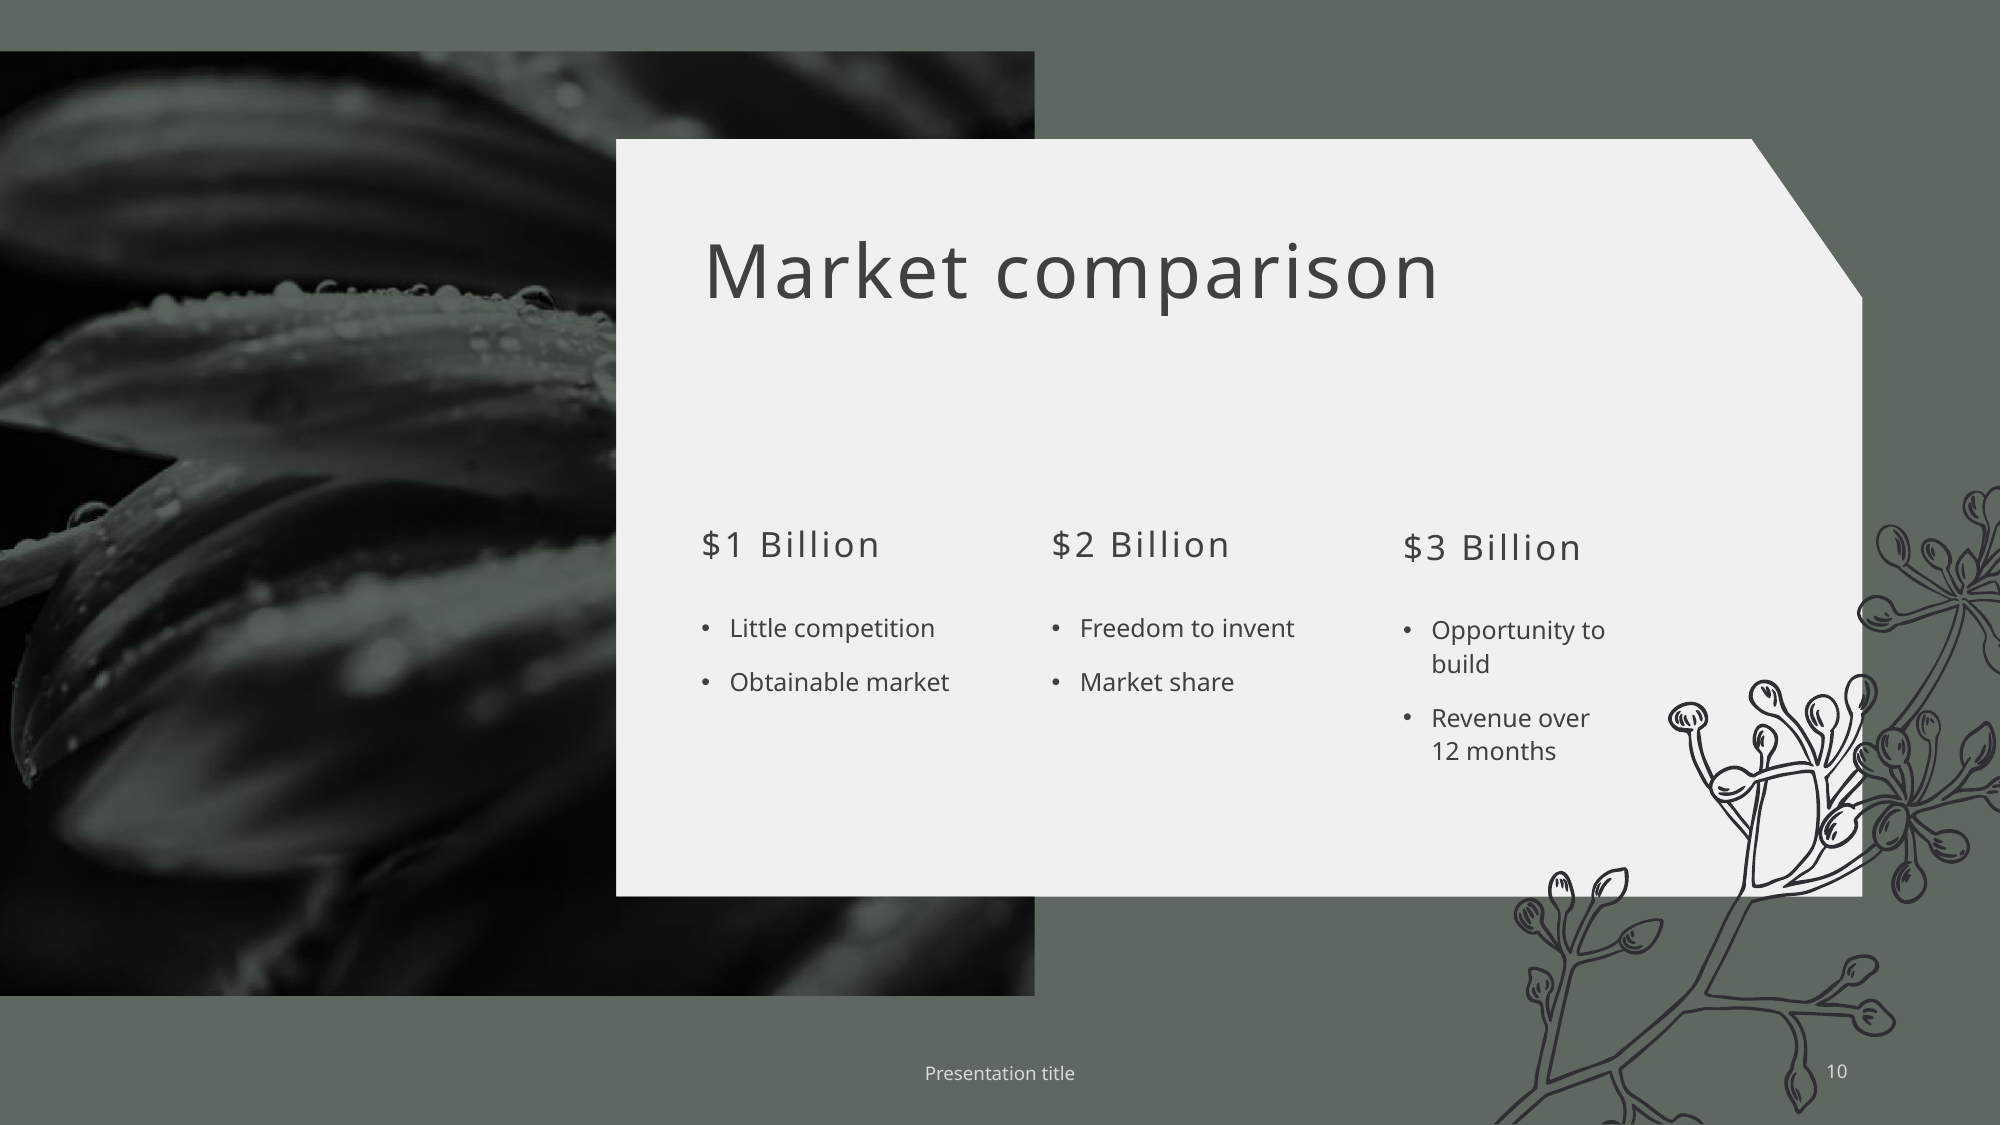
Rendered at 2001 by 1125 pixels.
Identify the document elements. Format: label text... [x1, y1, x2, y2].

list $2 Billion [1036, 519, 1322, 573]
list Opportunity to build Revenue over 12 months​ [1388, 603, 1674, 815]
picture [0, 51, 1035, 997]
list Freedom to invent Market share​ [1036, 601, 1322, 812]
list $3 Billion [1388, 522, 1674, 576]
slide_number 10 [1412, 1042, 1863, 1103]
footer Presentation title [662, 1042, 1338, 1103]
title Market comparison [1035, 225, 1720, 383]
